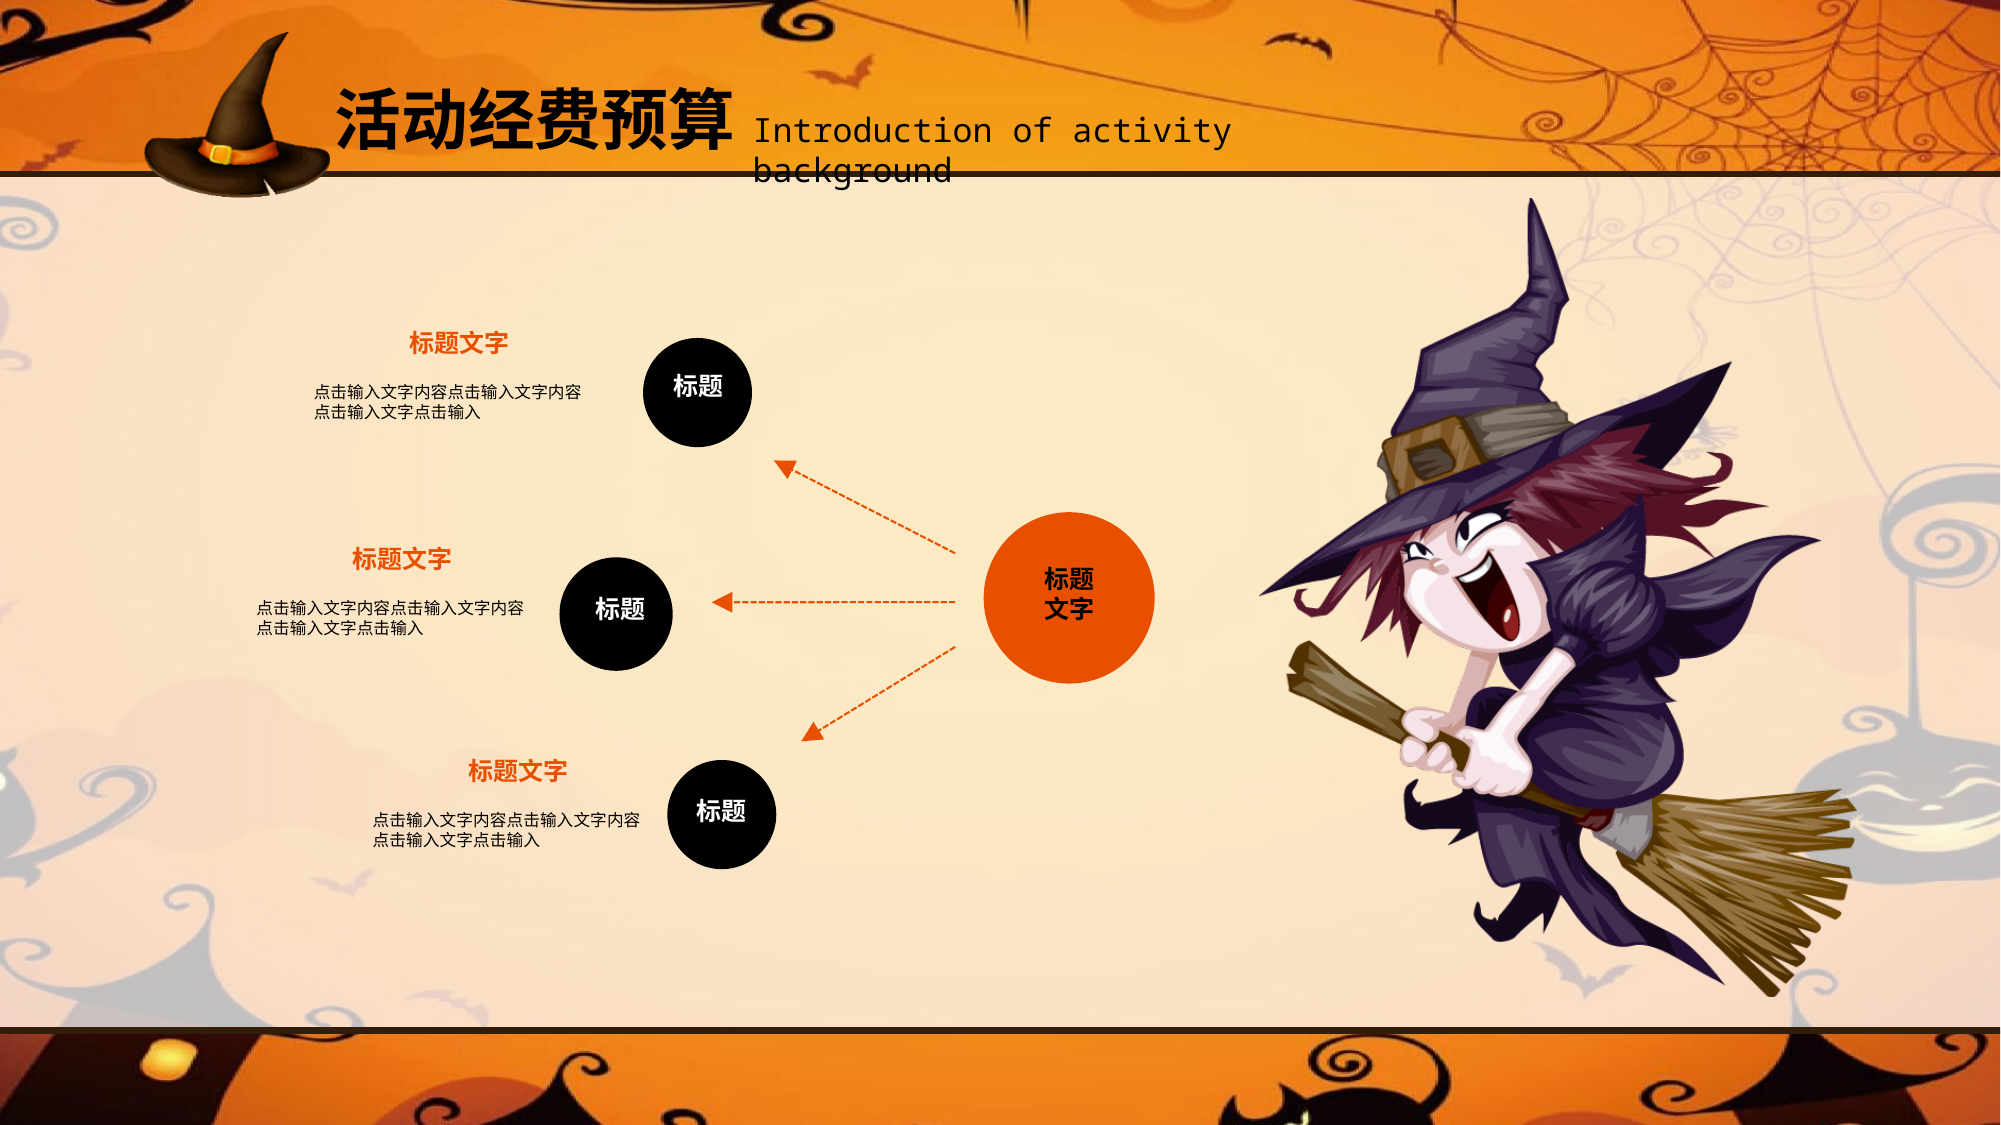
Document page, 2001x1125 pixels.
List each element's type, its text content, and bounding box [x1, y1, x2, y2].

picture [937, 166, 946, 171]
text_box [613, 337, 785, 448]
picture [0, 1034, 2001, 1125]
text_box 点击输入文字内容点击输入文字内容点击输入文字点击输入 [372, 809, 647, 875]
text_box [983, 512, 1155, 684]
picture [0, 0, 2001, 198]
text_box [773, 460, 808, 480]
picture [877, 166, 887, 171]
picture [837, 166, 846, 171]
text_box 点击输入文字内容点击输入文字内容点击输入文字点击输入 [313, 381, 588, 447]
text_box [636, 759, 807, 870]
text_box 标题文字 [433, 755, 604, 786]
picture [1259, 198, 1857, 997]
text_box [801, 721, 825, 742]
picture [758, 166, 767, 171]
picture [918, 166, 926, 171]
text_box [535, 557, 706, 671]
text_box 标题文字 [374, 327, 545, 358]
text_box [711, 591, 733, 613]
text_box 标题文字 [317, 543, 488, 574]
text_box 点击输入文字内容点击输入文字内容点击输入文字点击输入 [256, 597, 531, 663]
